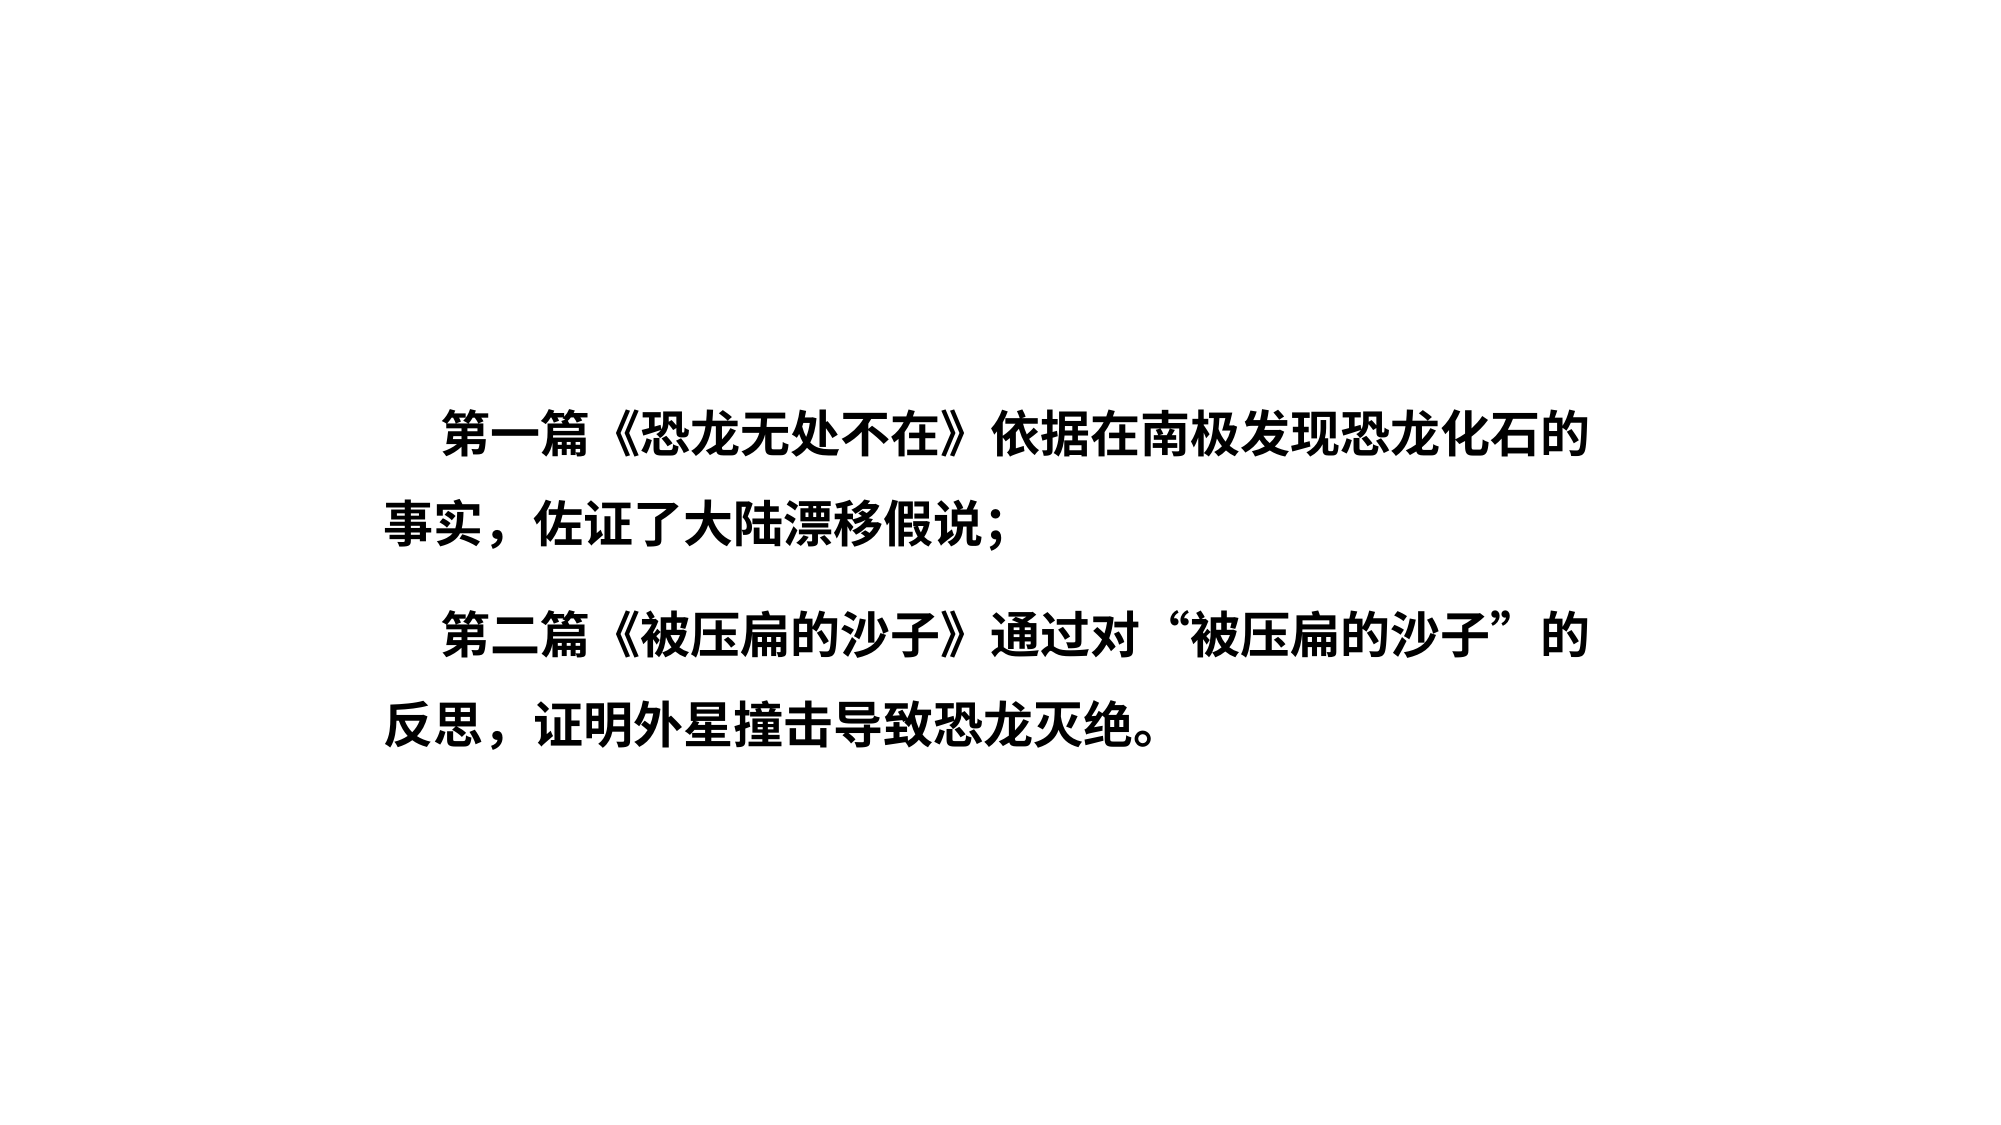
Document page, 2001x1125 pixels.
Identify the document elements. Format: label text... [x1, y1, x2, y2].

subtitle 第一篇《恐龙无处不在》依据在南极发现恐龙化石的事实，佐证了大陆漂移假说； 第二篇《被压扁的沙子》通过对“被压扁的沙子”的反思，证明外星撞击导致恐龙灭绝。 [368, 364, 1632, 1033]
